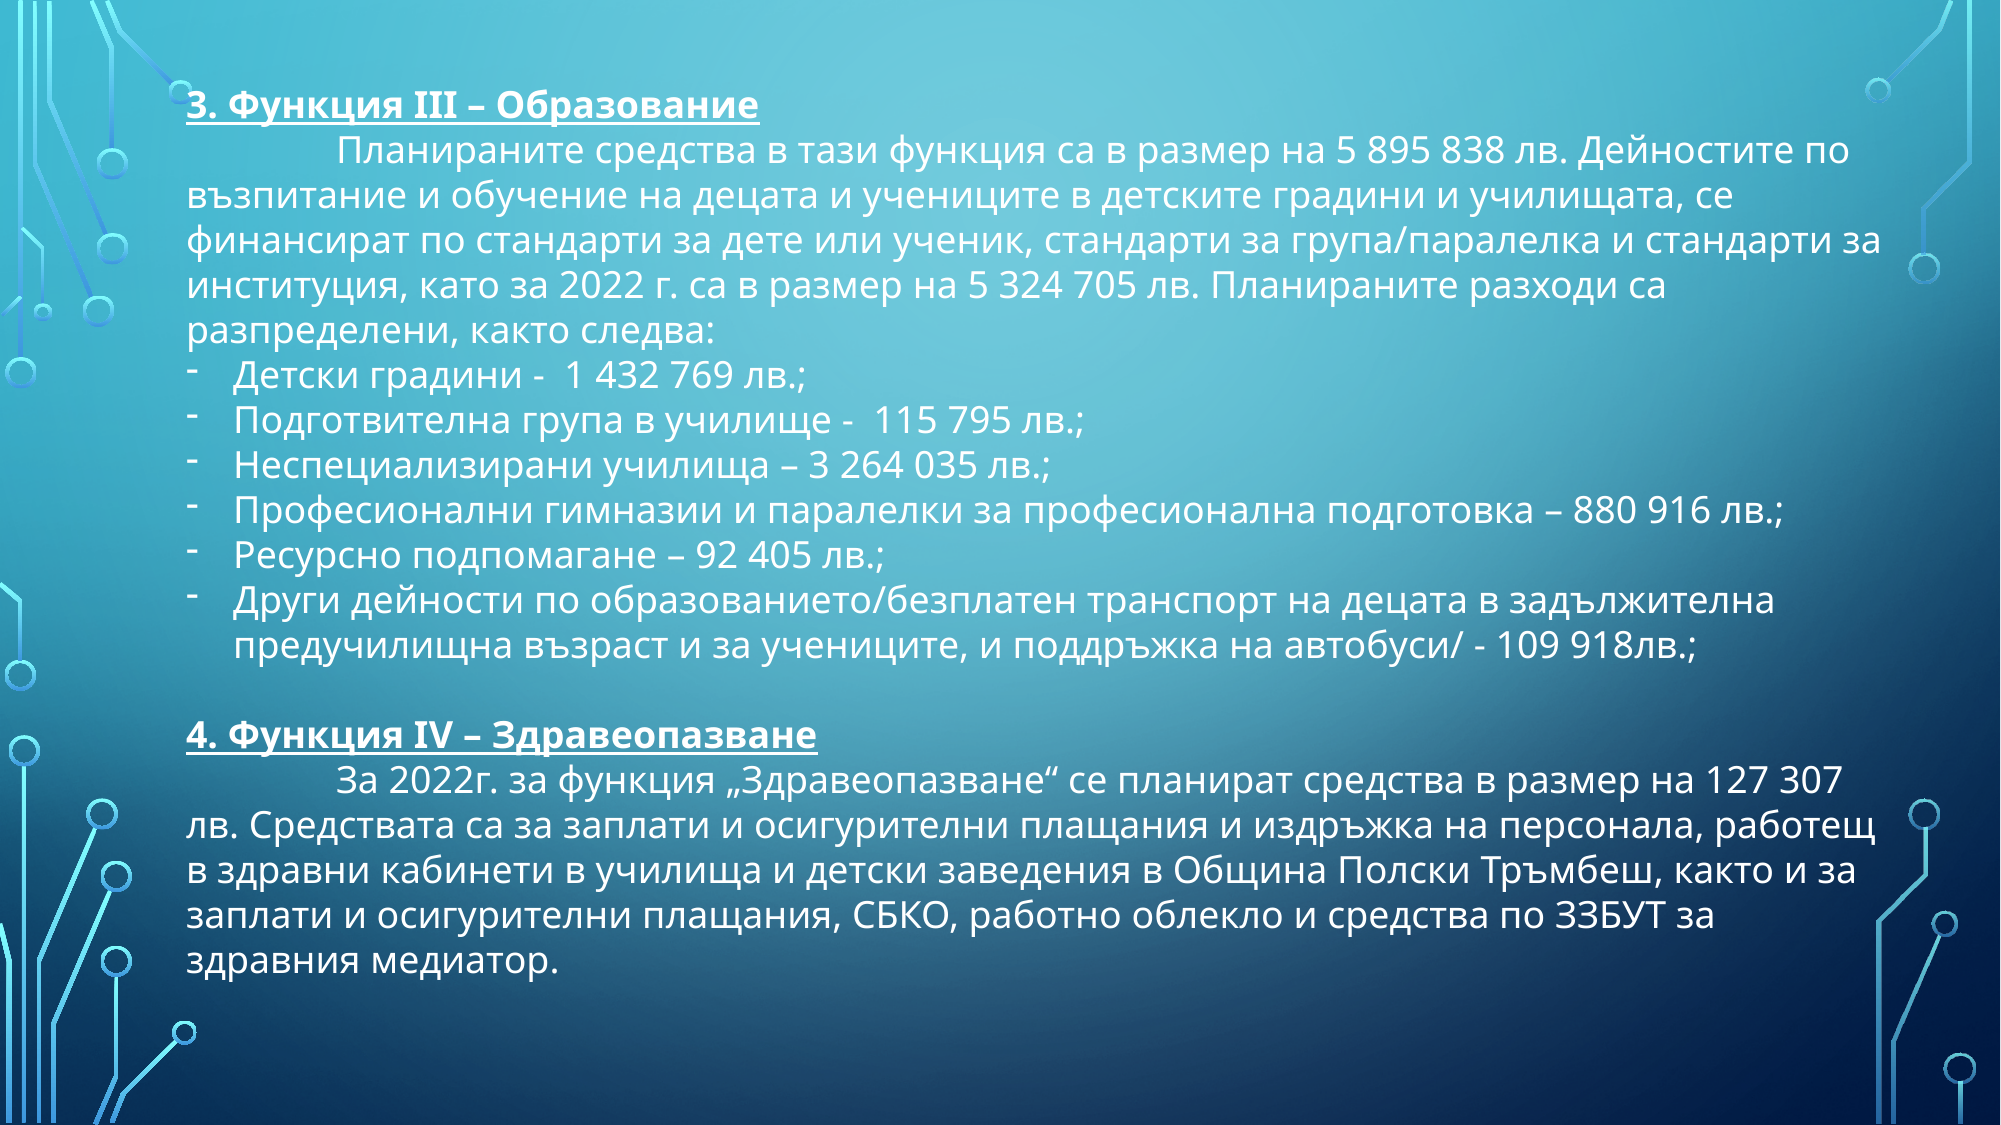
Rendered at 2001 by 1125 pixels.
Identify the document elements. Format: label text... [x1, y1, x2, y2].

text_box 3. Функция ІІІ – Образование Планираните средства в тази функция са в размер на 5 895 838 лв. Дейностите по възпитание и обучение на децата и учениците в детските градини и училищата, се финансират по стандарти за дете или ученик, стандарти за група/паралелка и стандарти за институция, като за 2022 г. са в размер на 5 324 705 лв. Планираните разходи са разпределени, както следва: Детски градини - 1 432 769 лв.; Подготвителна група в училище - 115 795 лв.; Неспециализирани училища – 3 264 035 лв.; Професионални гимназии и паралелки за професионална подготовка – 880 916 лв.; Ресурсно подпомагане – 92 405 лв.; Други дейности по образованието/безплатен транспорт на децата в задължителна предучилищна възраст и за учениците, и поддръжка на автобуси/ - 109 918лв.; 4. Функция ІV – Здравеопазване За 2022г. за функция „Здравеопазване“ се планират средства в размер на 127 307 лв. Средствата са за заплати и осигурителни плащания и издръжка на персонала, работещ в здравни кабинети в училища и детски заведения в Община Полски Тръмбеш, както и за заплати и осигурителни плащания, СБКО, работно облекло и средства по ЗЗБУТ за здравния медиатор. [171, 74, 1906, 1034]
